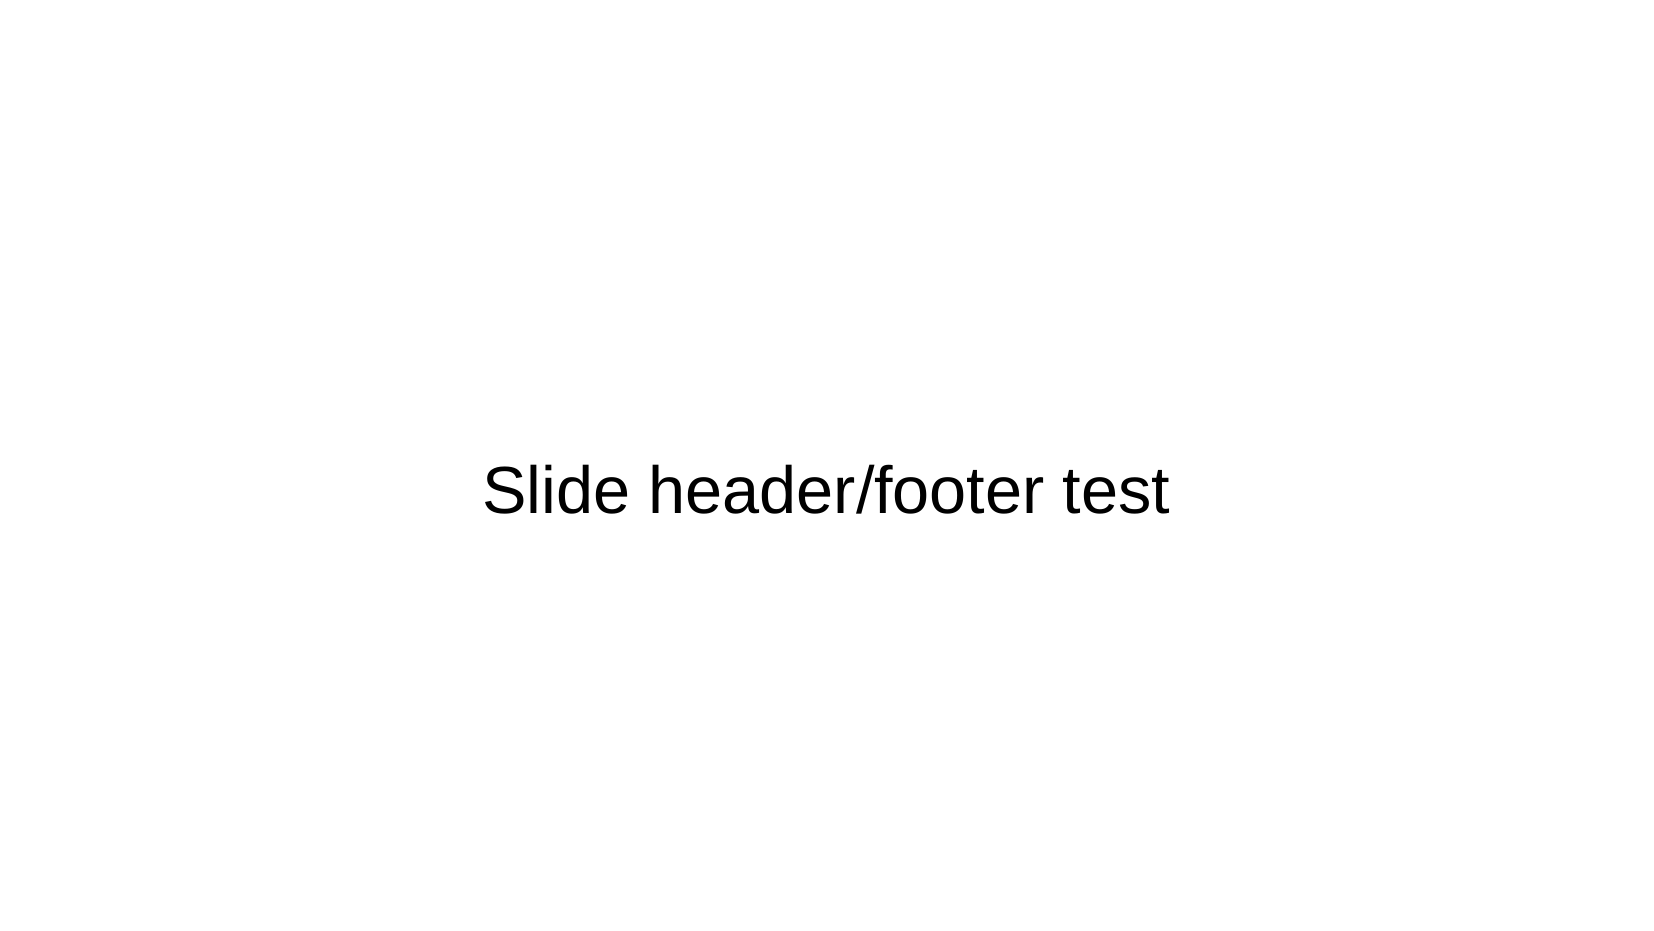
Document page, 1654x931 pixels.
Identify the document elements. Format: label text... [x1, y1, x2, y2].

subtitle Slide header/footer test [82, 217, 1571, 757]
